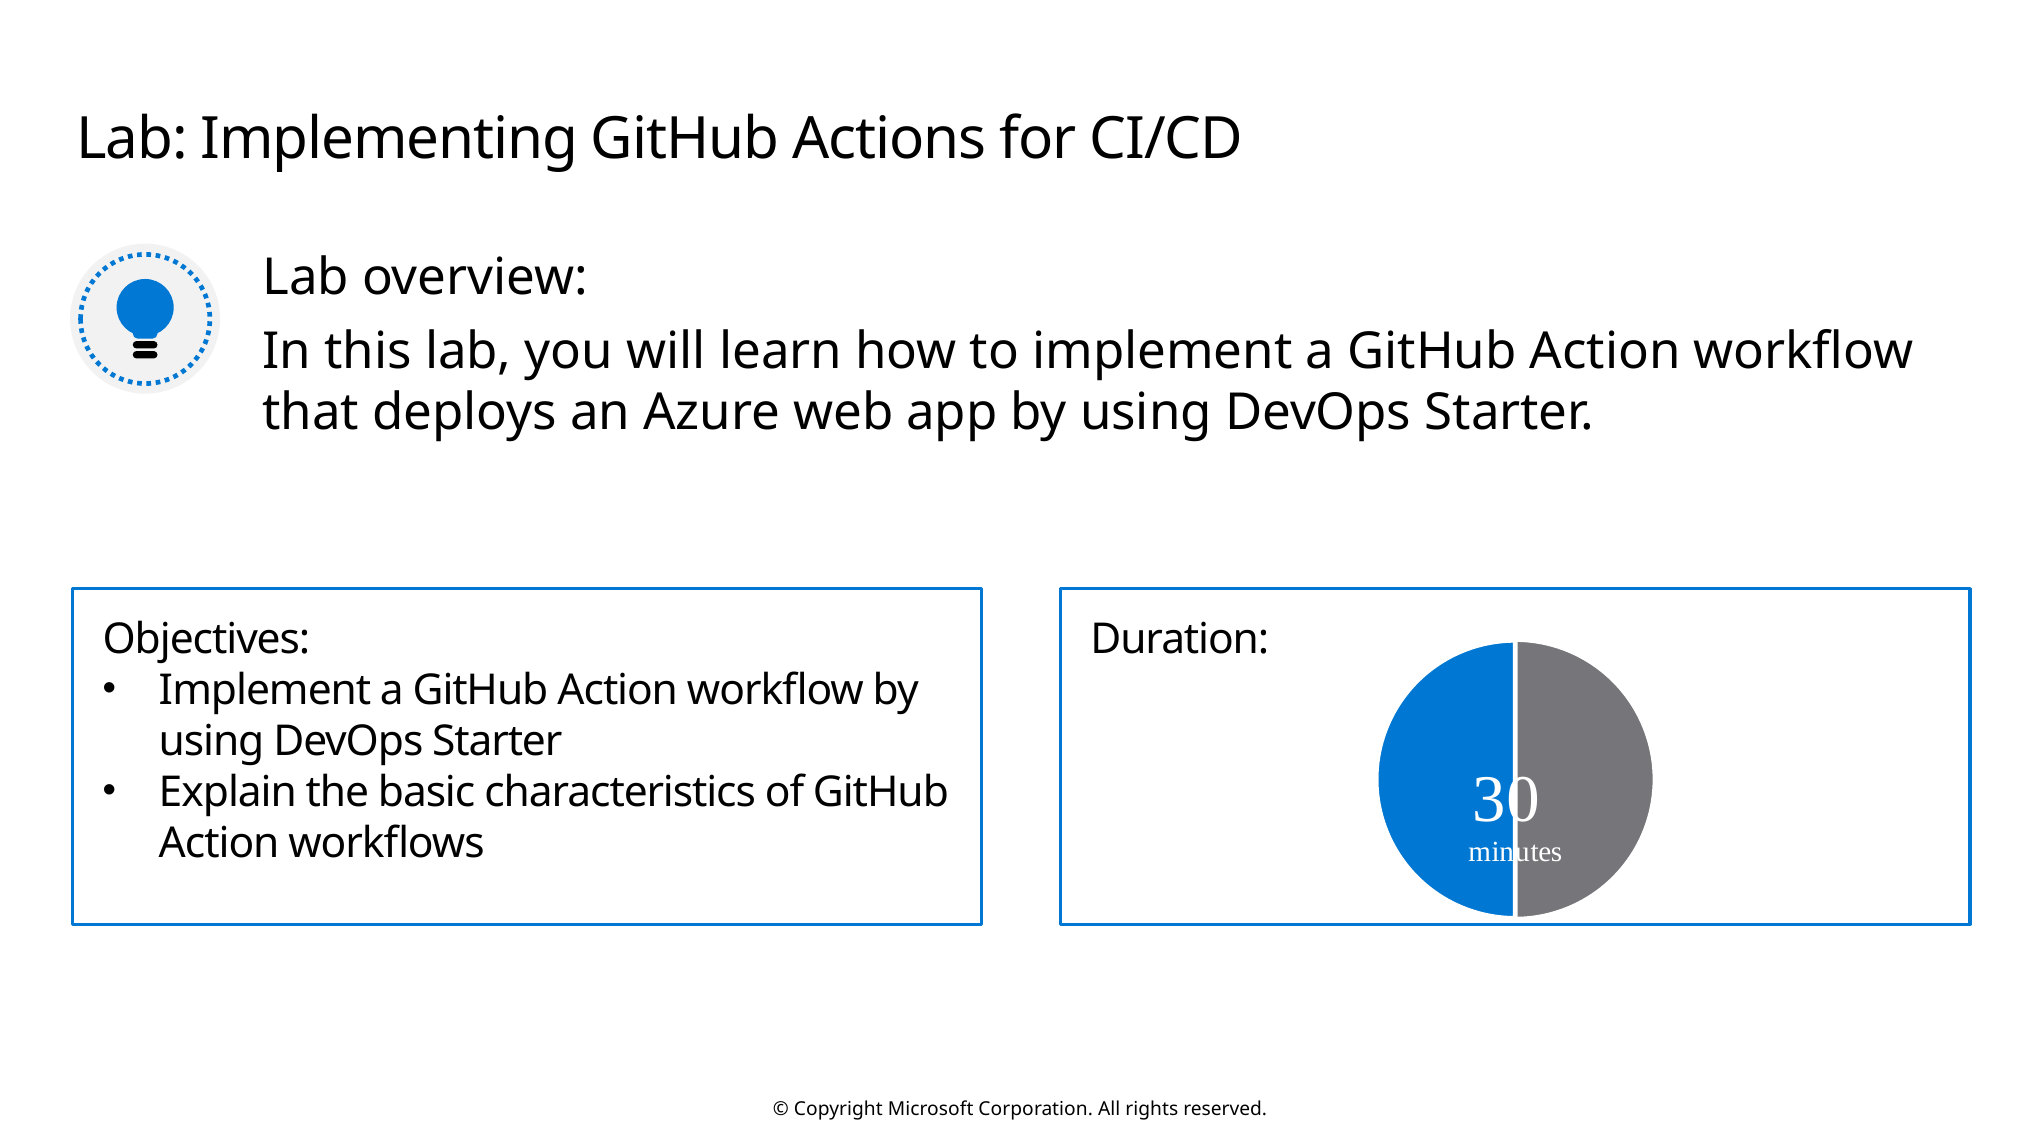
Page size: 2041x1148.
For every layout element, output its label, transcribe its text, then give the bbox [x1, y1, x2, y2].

title Lab: Implementing GitHub Actions for CI/CD [76, 93, 1968, 230]
list Objectives: Implement a GitHub Action workflow by using DevOps Starter Explain the basic characteristics of GitHub Action workflows [71, 587, 983, 926]
chart [1208, 573, 2041, 925]
list Duration: [1059, 587, 1972, 926]
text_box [69, 243, 221, 394]
list Lab overview: In this lab, you will learn how to implement a GitHub Action workflow that deploys an Azure web app by using DevOps Starter. [262, 243, 1971, 394]
